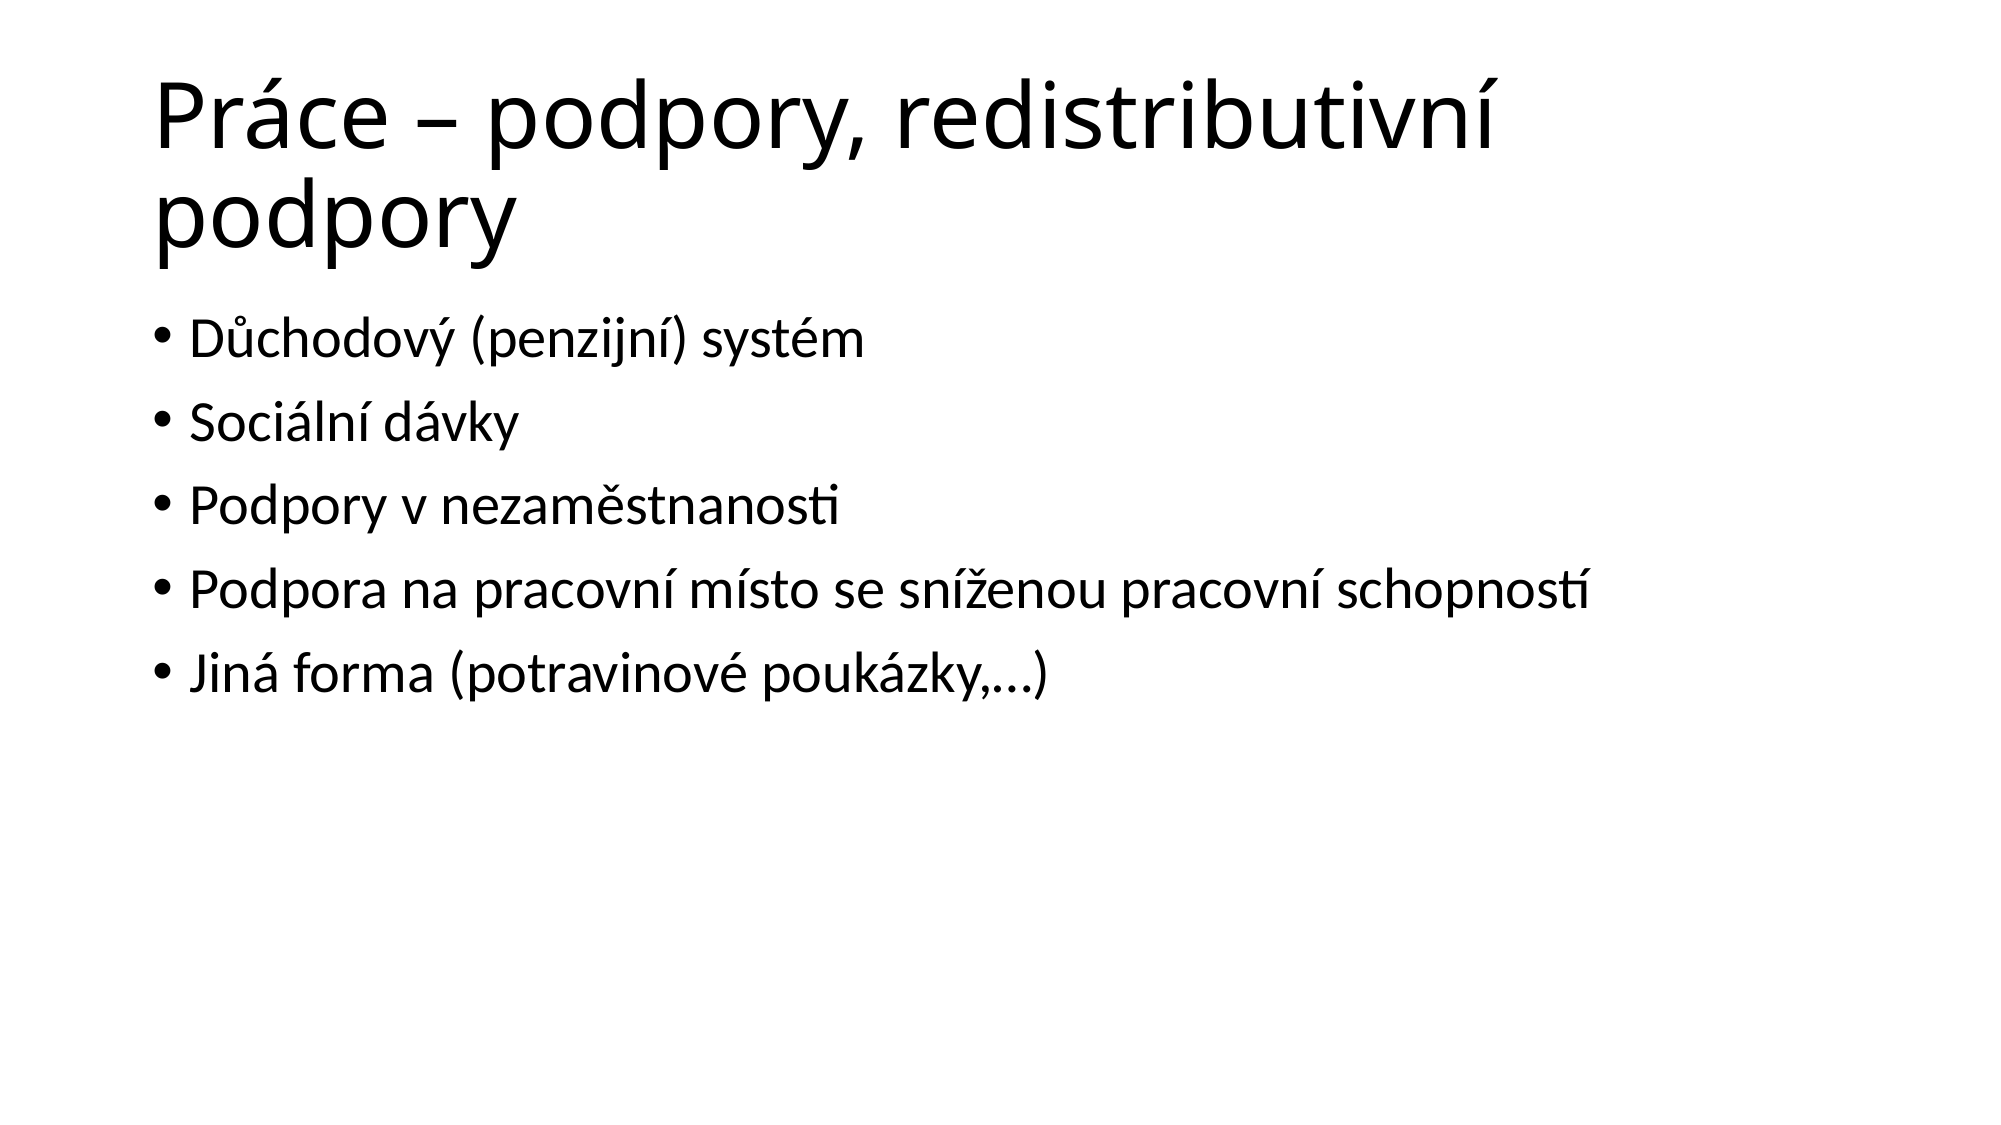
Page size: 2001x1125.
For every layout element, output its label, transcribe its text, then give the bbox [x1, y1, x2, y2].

title Práce – podpory, redistributivní podpory [137, 59, 1863, 278]
list Důchodový (penzijní) systém Sociální dávky Podpory v nezaměstnanosti Podpora na pracovní místo se sníženou pracovní schopností Jiná forma (potravinové poukázky,…) [137, 299, 1863, 1014]
